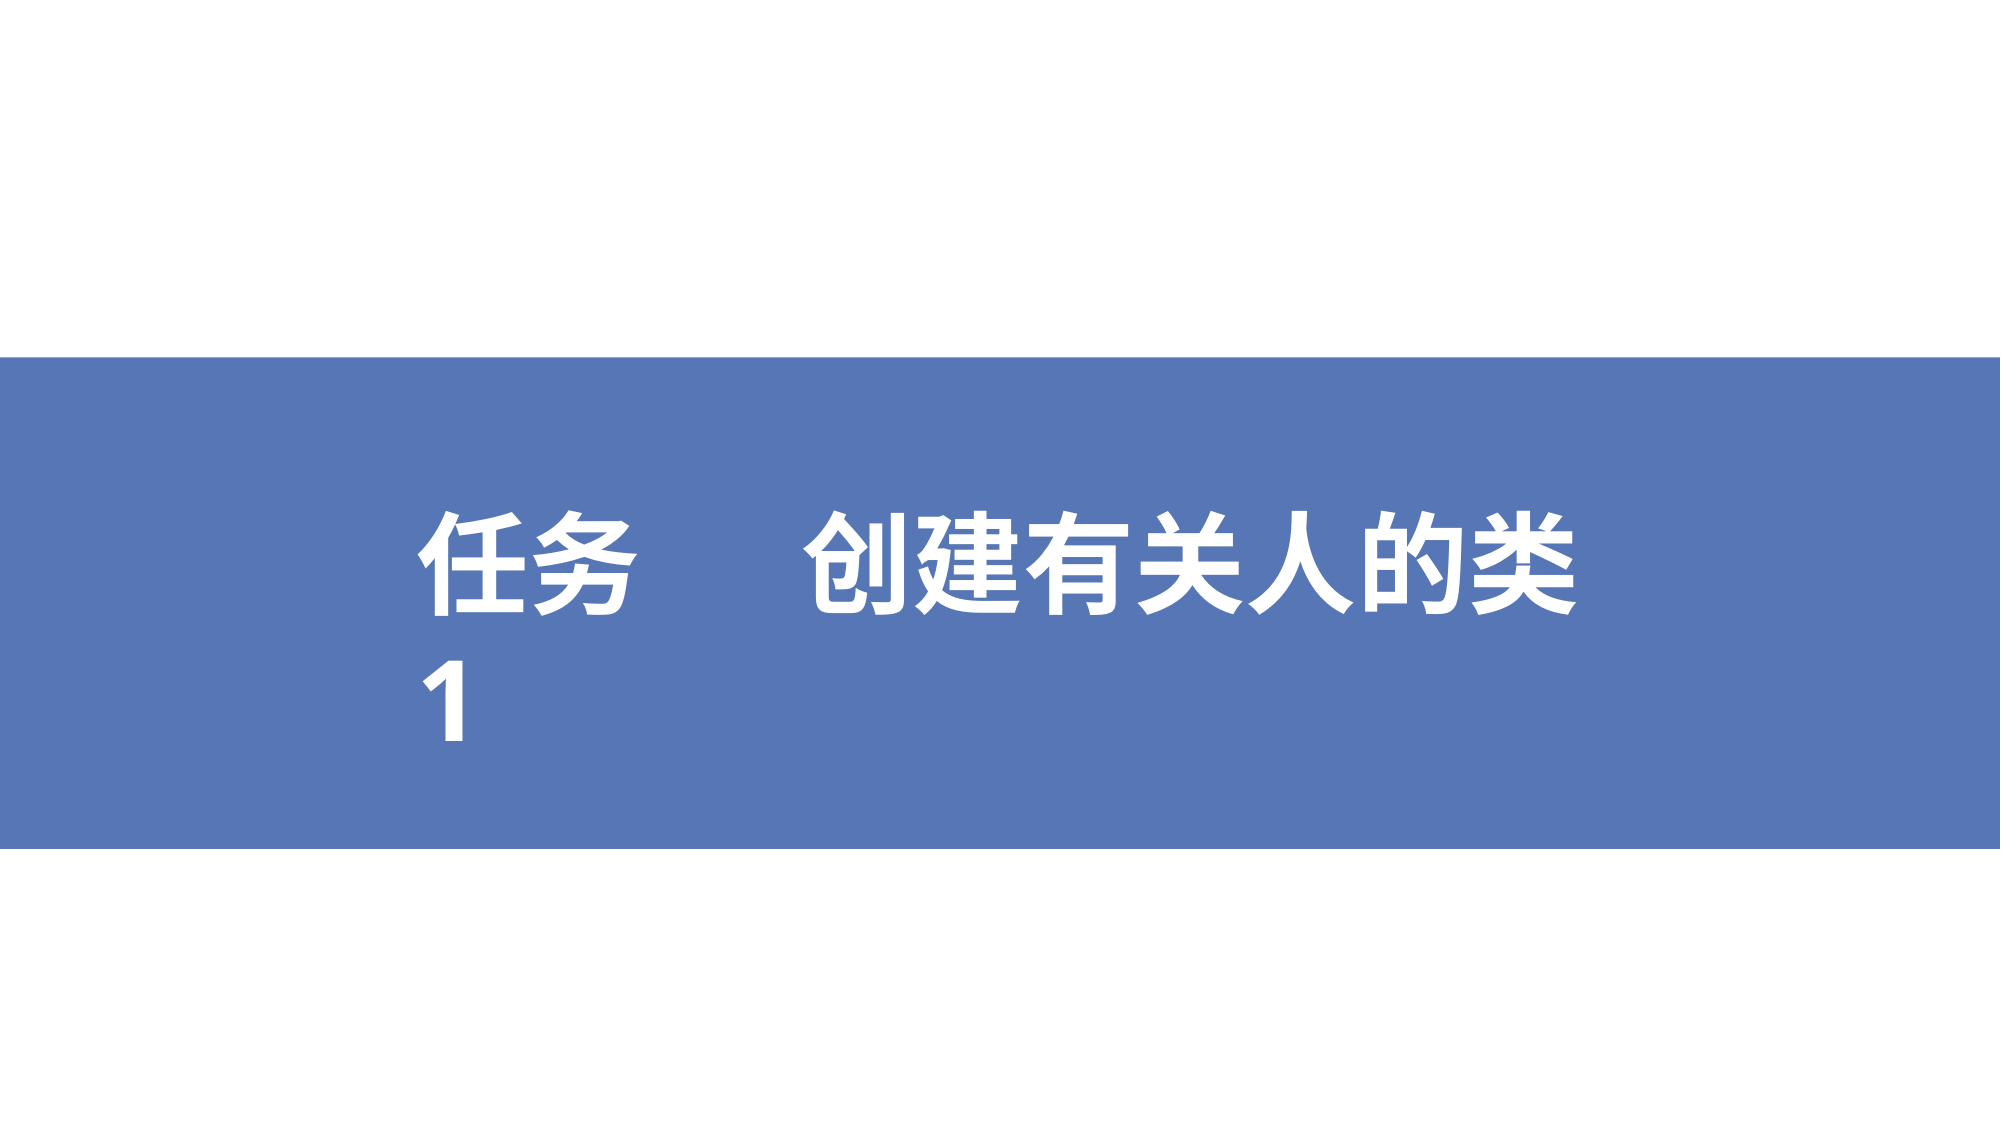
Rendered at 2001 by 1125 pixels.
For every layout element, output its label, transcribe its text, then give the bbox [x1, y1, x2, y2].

text_box 创建有关人的类 [786, 486, 1625, 635]
text_box [0, 356, 2000, 850]
text_box 任务1 [401, 486, 747, 772]
